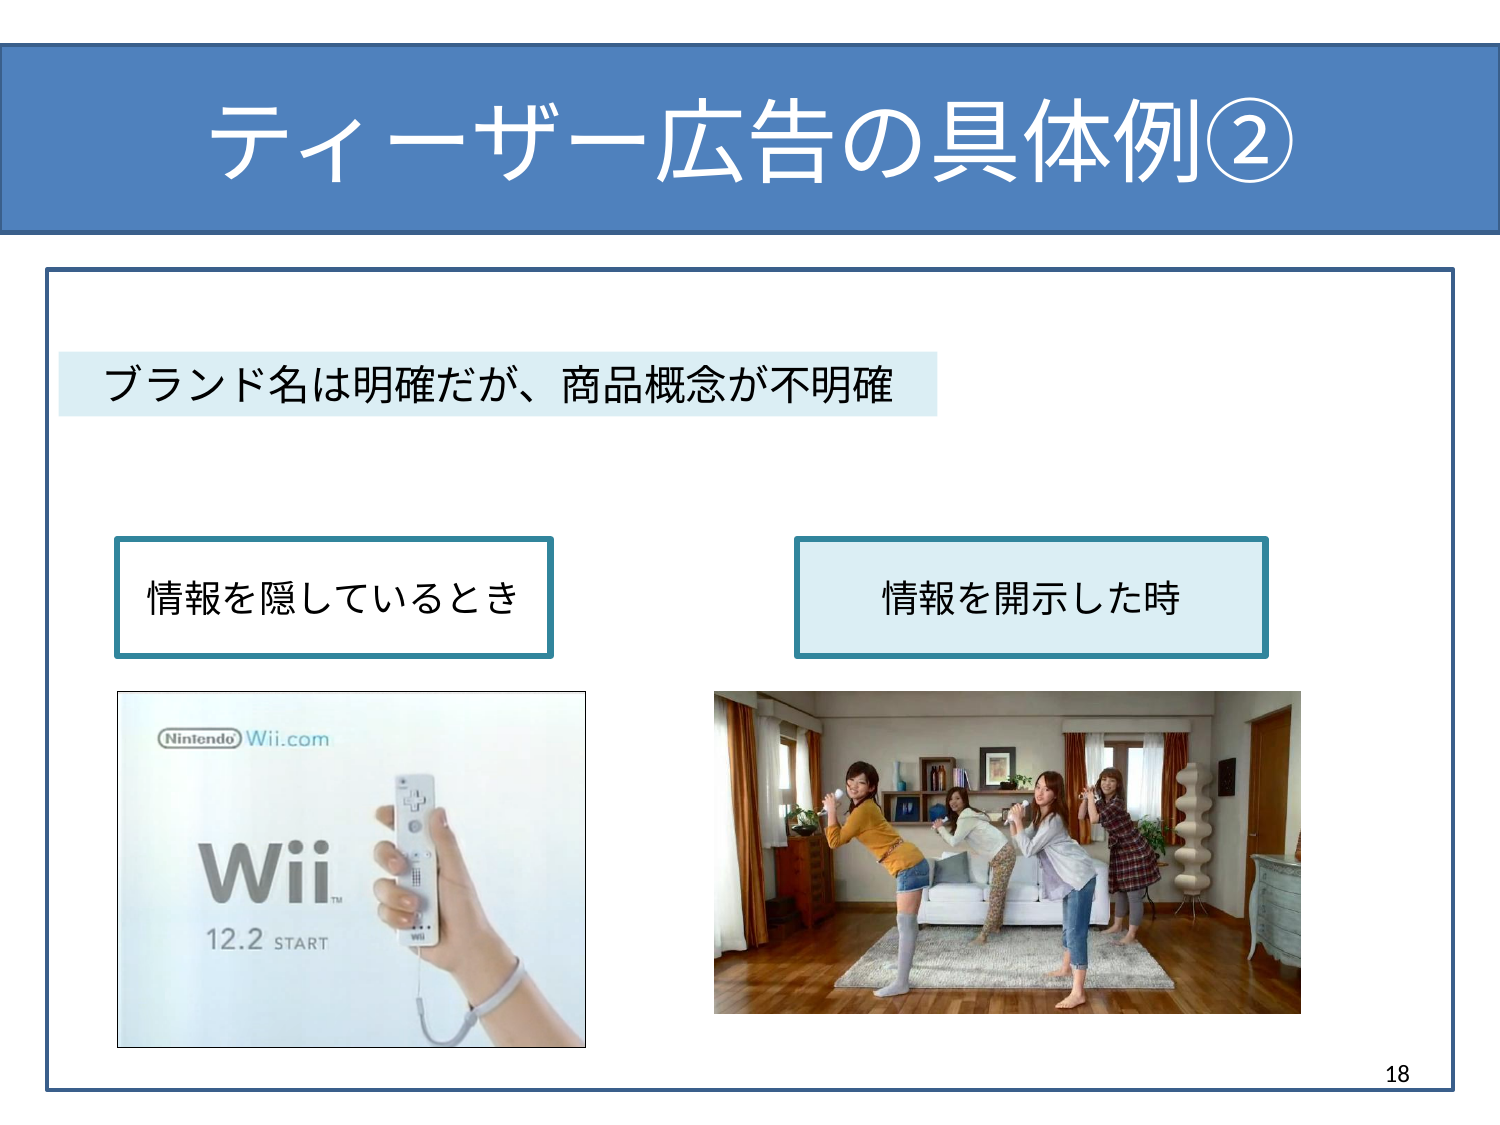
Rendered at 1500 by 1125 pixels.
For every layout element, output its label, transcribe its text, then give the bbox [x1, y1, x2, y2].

text_box [45, 267, 1455, 1092]
slide_number 18 [1074, 1042, 1425, 1103]
text_box 情報を開示した時 [795, 537, 1268, 658]
text_box 情報を隠しているとき [115, 537, 553, 658]
title ティーザー広告の具体例② [0, 43, 1500, 235]
picture [714, 691, 1301, 1015]
picture [116, 691, 587, 1048]
text_box ブランド名は明確だが、商品概念が不明確 [58, 351, 938, 417]
